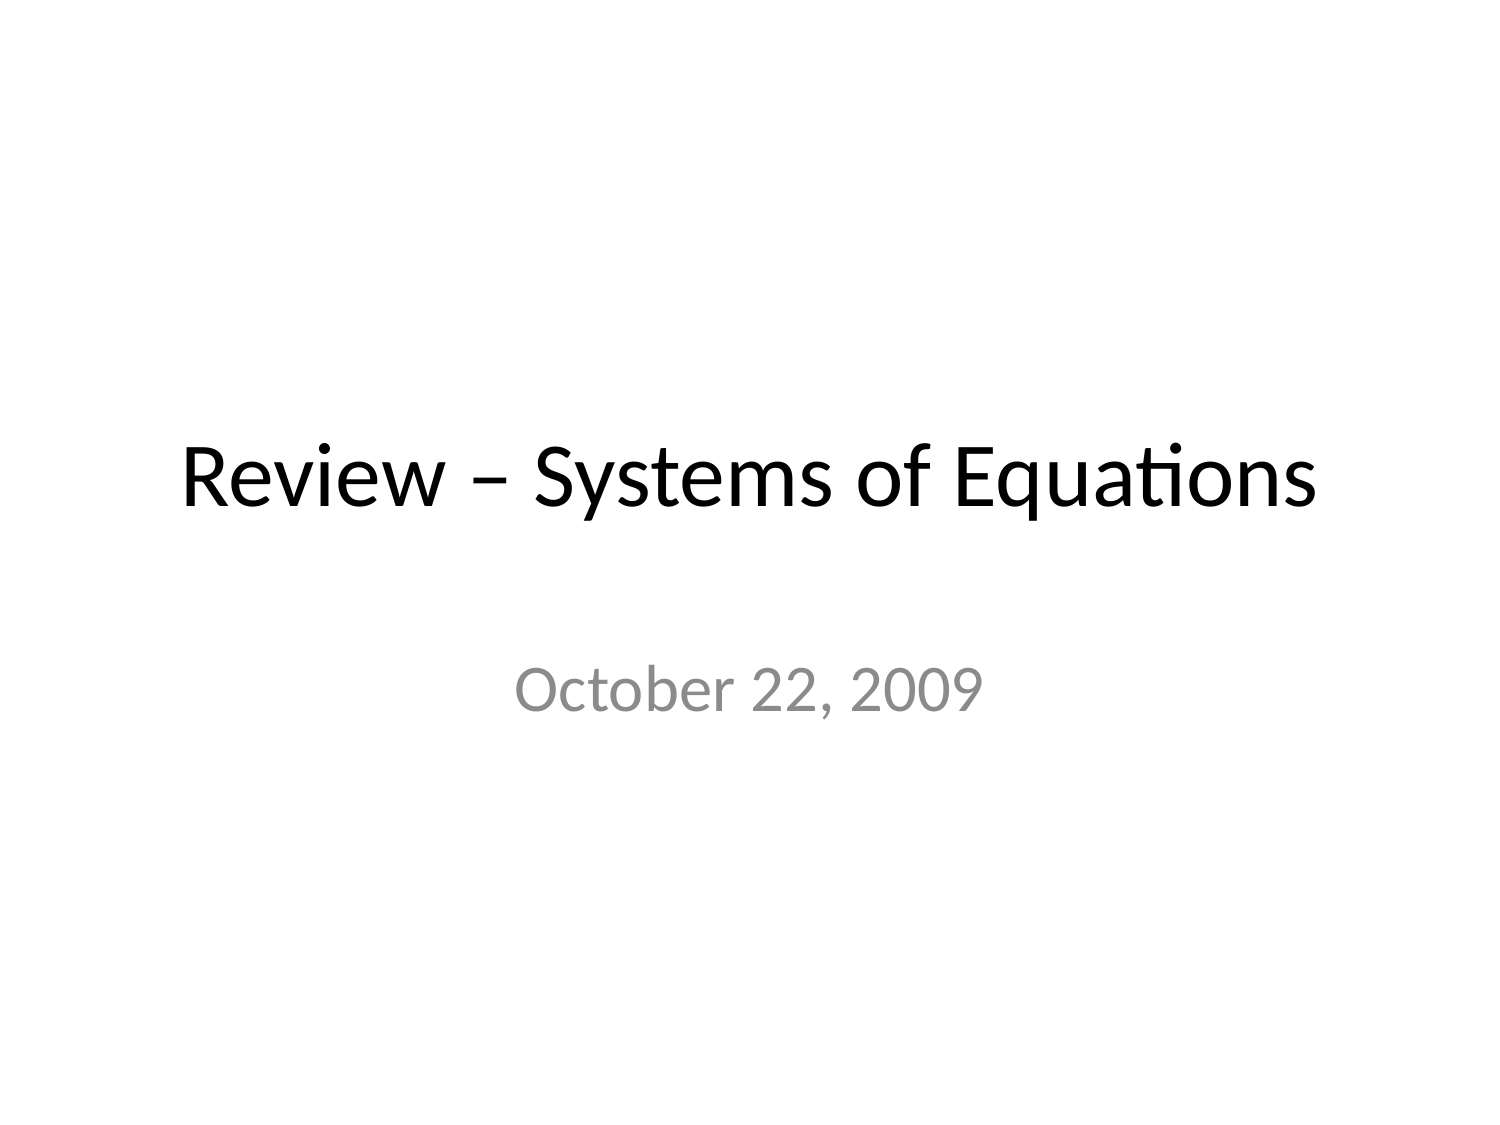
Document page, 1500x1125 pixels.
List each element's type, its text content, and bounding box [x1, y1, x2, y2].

title Review – Systems of Equations [112, 349, 1388, 591]
subtitle October 22, 2009 [225, 637, 1275, 925]
